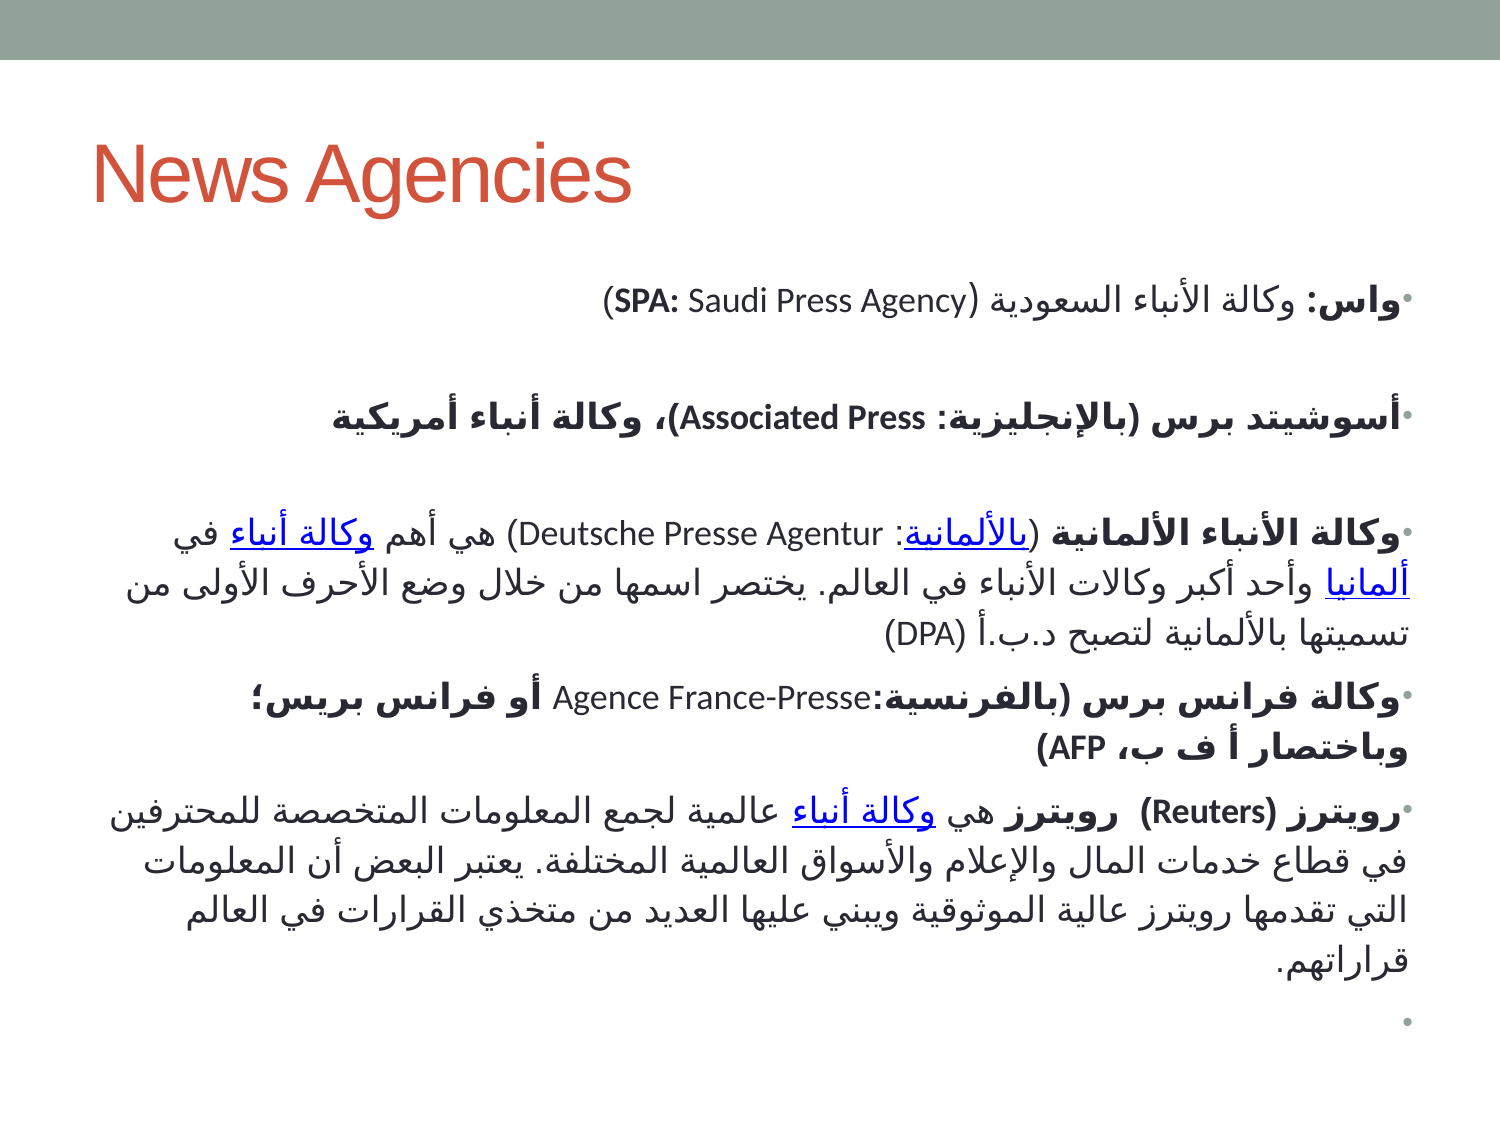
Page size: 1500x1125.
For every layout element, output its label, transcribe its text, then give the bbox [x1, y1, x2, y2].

list واس: وكالة الأنباء السعودية (SPA: Saudi Press Agency) أسوشيتد برس (بالإنجليزية: Associated Press)، وكالة أنباء أمريكية وكالة الأنباء الألمانية (بالألمانية: Deutsche Presse Agentur) هي أهم وكالة أنباء في ألمانيا وأحد أكبر وكالات الأنباء في العالم. يختصر اسمها من خلال وضع الأحرف الأولى من تسميتها بالألمانية لتصبح د.ب.أ (DPA) وكالة فرانس برس (بالفرنسية:Agence France-Presse أو فرانس بريس؛ وباختصار أ ف ب، AFP) رويترز (Reuters) رويترز هي وكالة أنباء عالمية لجمع المعلومات المتخصصة للمحترفين في قطاع خدمات المال والإعلام والأسواق العالمية المختلفة. يعتبر البعض أن المعلومات التي تقدمها رويترز عالية الموثوقية ويبني عليها العديد من متخذي القرارات في العالم قراراتهم. [75, 262, 1425, 1063]
title News Agencies [75, 87, 1425, 250]
